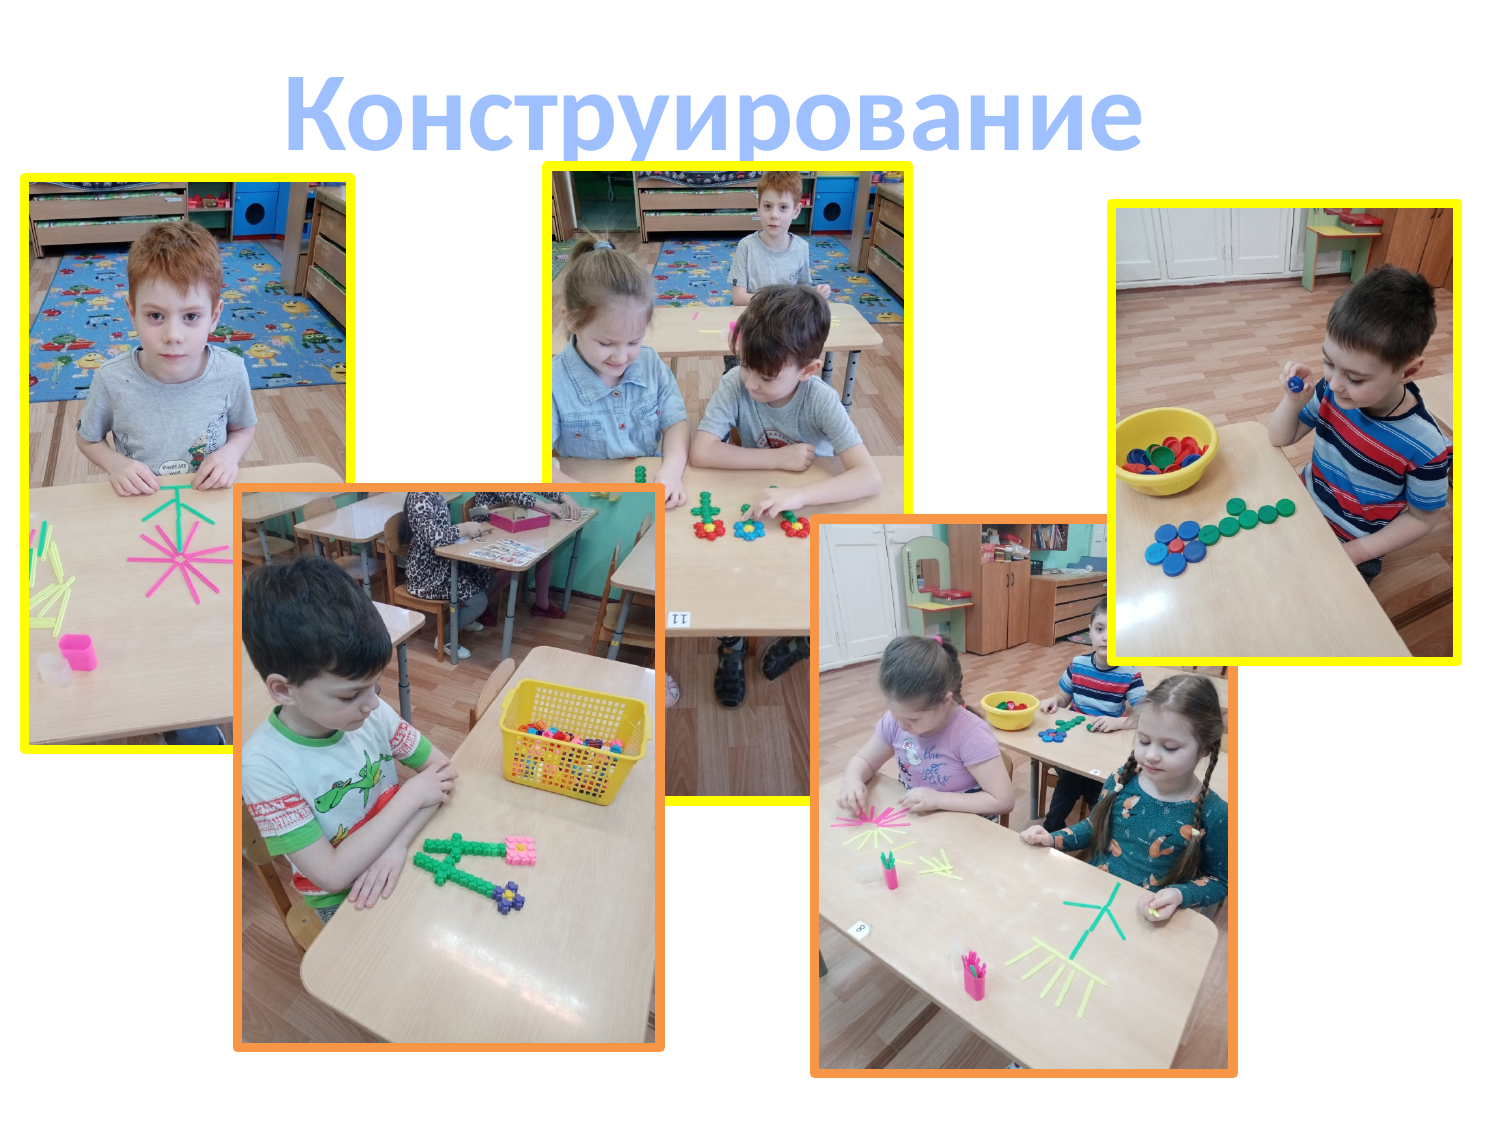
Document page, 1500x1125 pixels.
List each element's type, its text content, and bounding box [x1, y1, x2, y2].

picture [29, 170, 1454, 1070]
text_box Конструирование [242, 30, 1214, 181]
